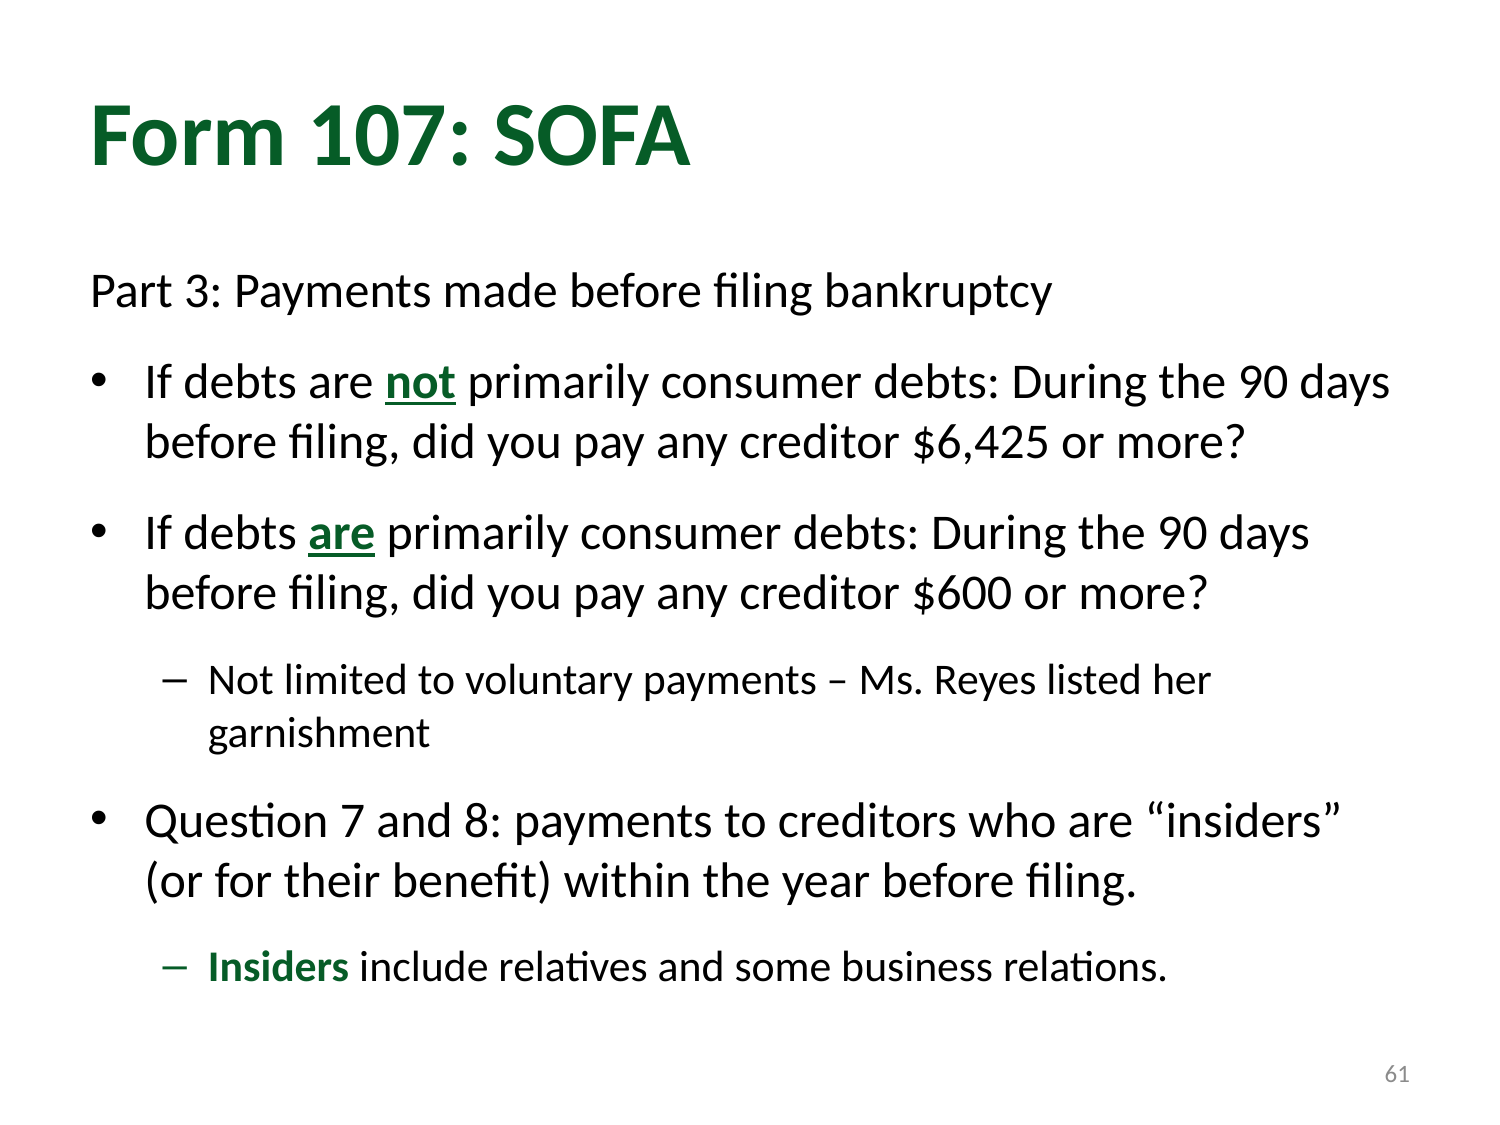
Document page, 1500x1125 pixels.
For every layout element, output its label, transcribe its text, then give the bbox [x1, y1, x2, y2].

list Part 3: Payments made before filing bankruptcy If debts are not primarily consumer debts: During the 90 days before filing, did you pay any creditor $6,425 or more? If debts are primarily consumer debts: During the 90 days before filing, did you pay any creditor $600 or more? Not limited to voluntary payments – Ms. Reyes listed her garnishment Question 7 and 8: payments to creditors who are “insiders” (or for their benefit) within the year before filing. Insiders include relatives and some business relations. [75, 249, 1425, 1005]
slide_number 61 [1074, 1042, 1425, 1103]
title Form 107: SOFA [75, 45, 1425, 213]
